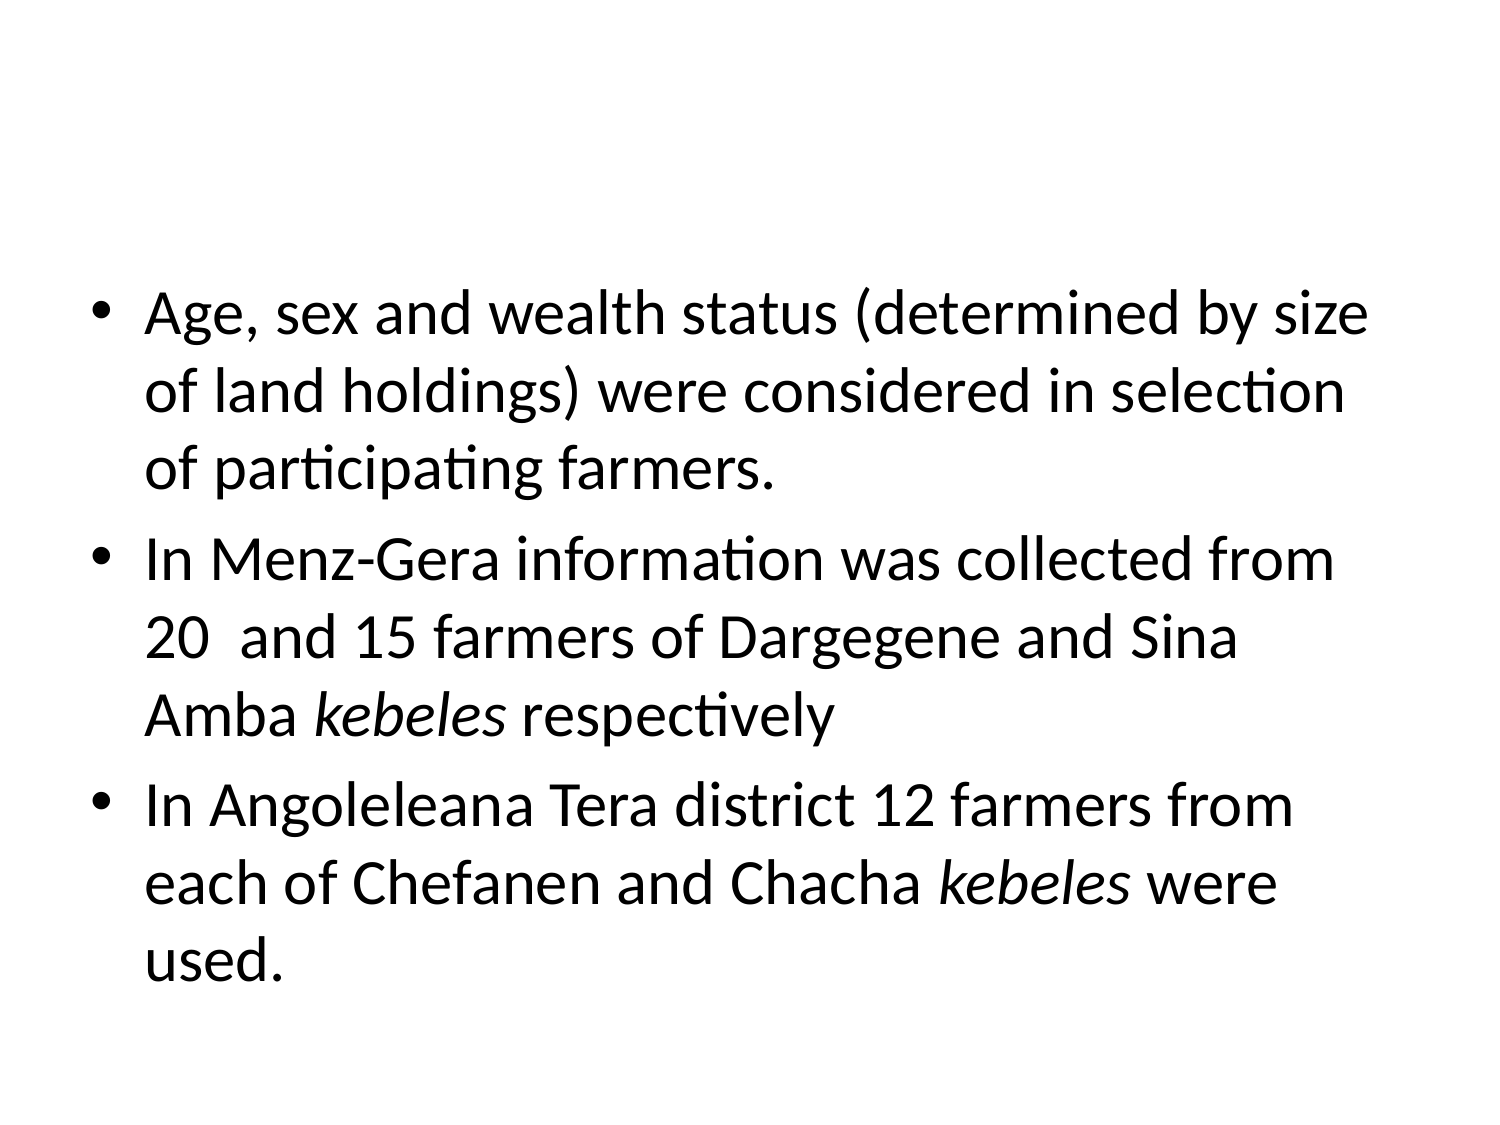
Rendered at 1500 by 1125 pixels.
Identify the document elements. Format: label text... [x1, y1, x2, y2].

list Age, sex and wealth status (determined by size of land holdings) were considered in selection of participating farmers. In Menz-Gera information was collected from 20 and 15 farmers of Dargegene and Sina Amba kebeles respectively In Angoleleana Tera district 12 farmers from each of Chefanen and Chacha kebeles were used. [75, 262, 1425, 1005]
